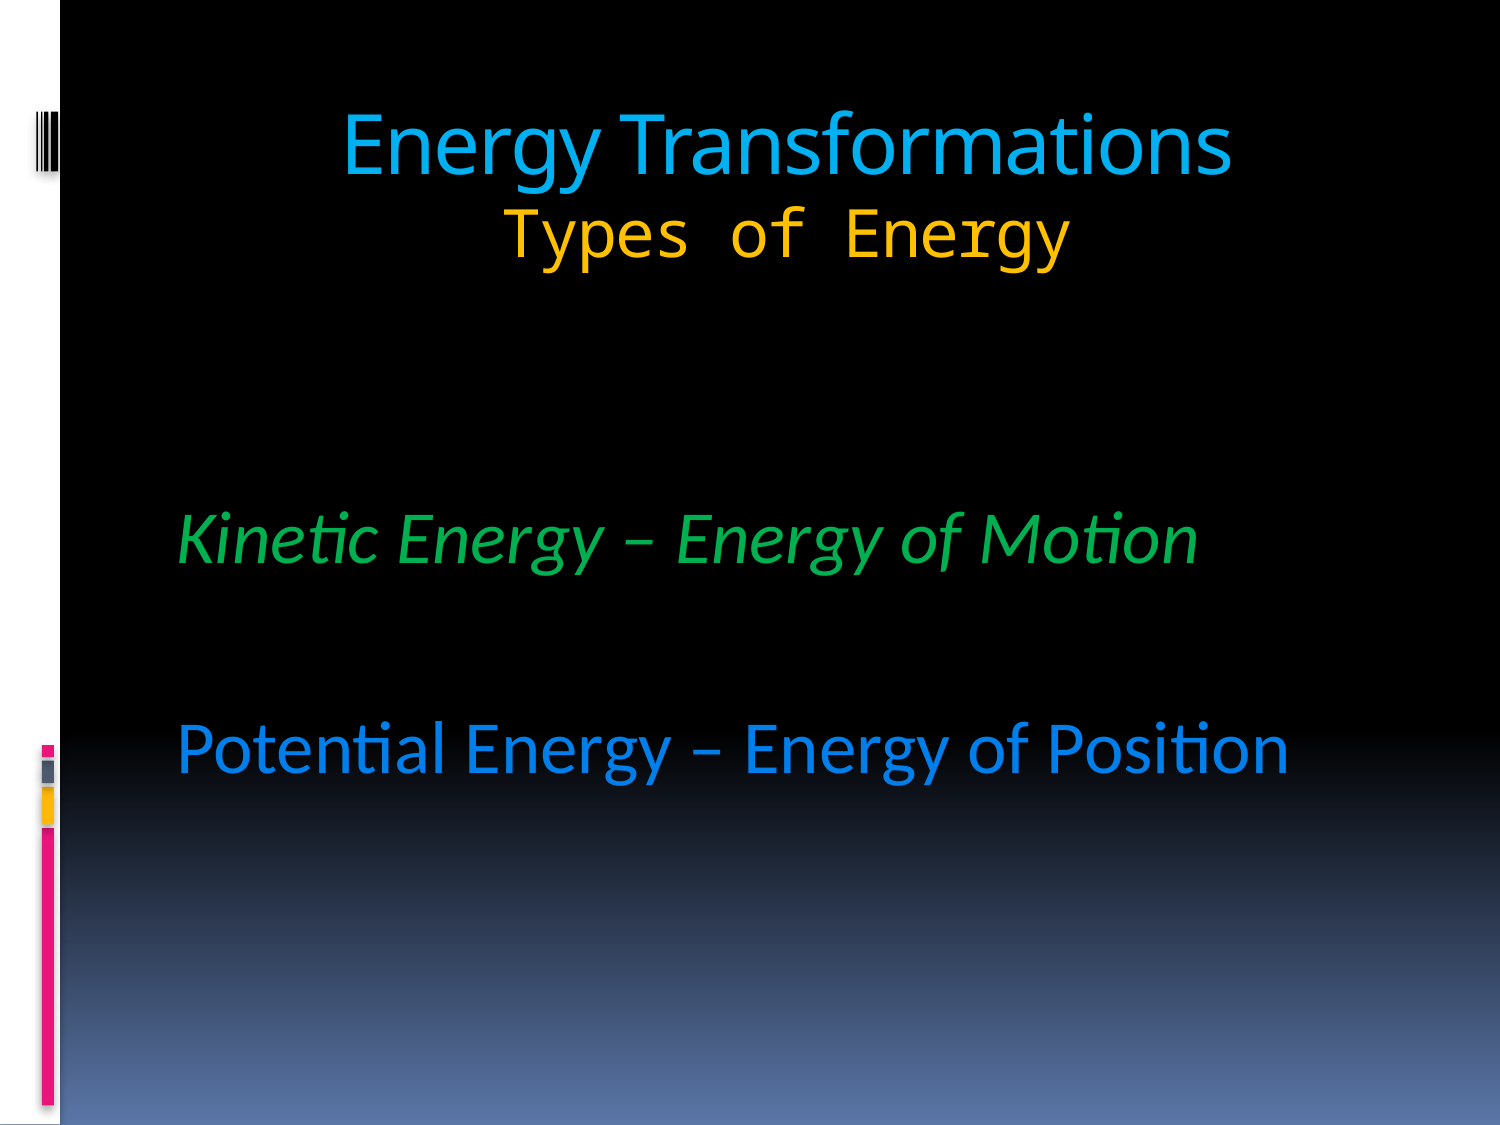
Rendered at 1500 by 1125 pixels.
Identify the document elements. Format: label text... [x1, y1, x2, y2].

title Energy Transformations Types of Energy [150, 83, 1425, 234]
list Kinetic Energy – Energy of Motion Potential Energy – Energy of Position [150, 292, 1425, 1043]
